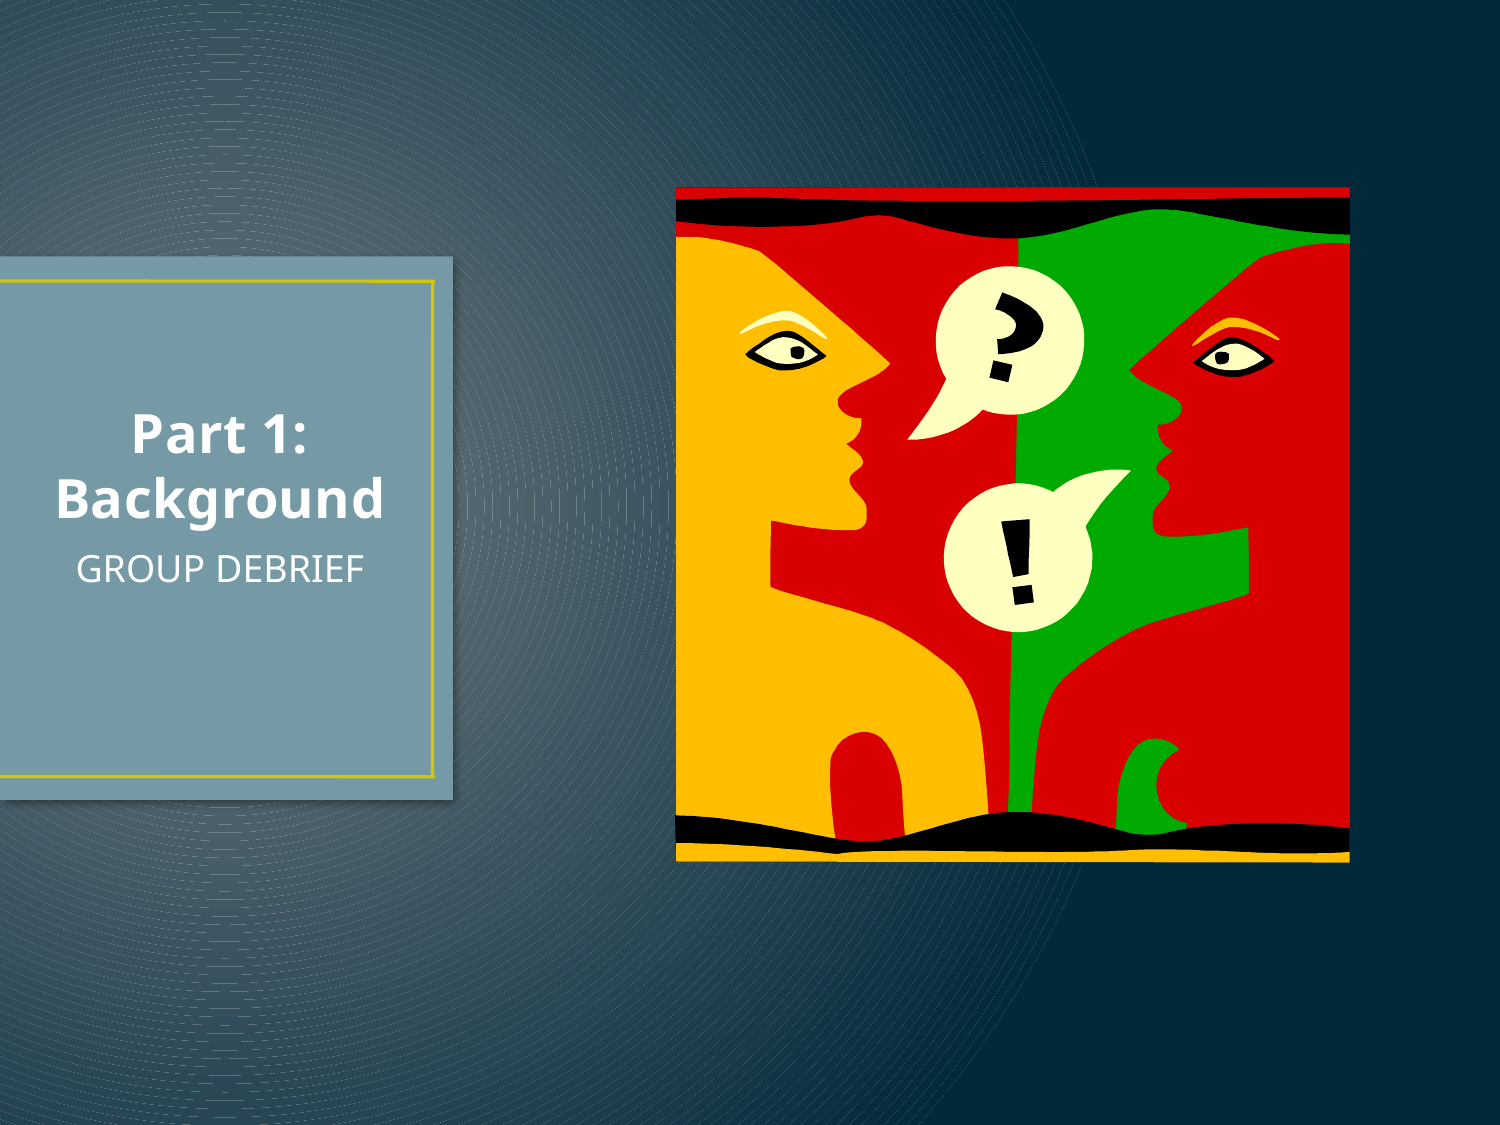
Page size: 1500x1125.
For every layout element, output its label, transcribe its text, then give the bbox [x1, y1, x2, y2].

title Part 1: Background [24, 311, 415, 536]
picture [1060, 181, 1069, 187]
picture [1042, 868, 1052, 876]
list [674, 187, 1351, 863]
list GROUP DEBRIEF [24, 536, 415, 762]
